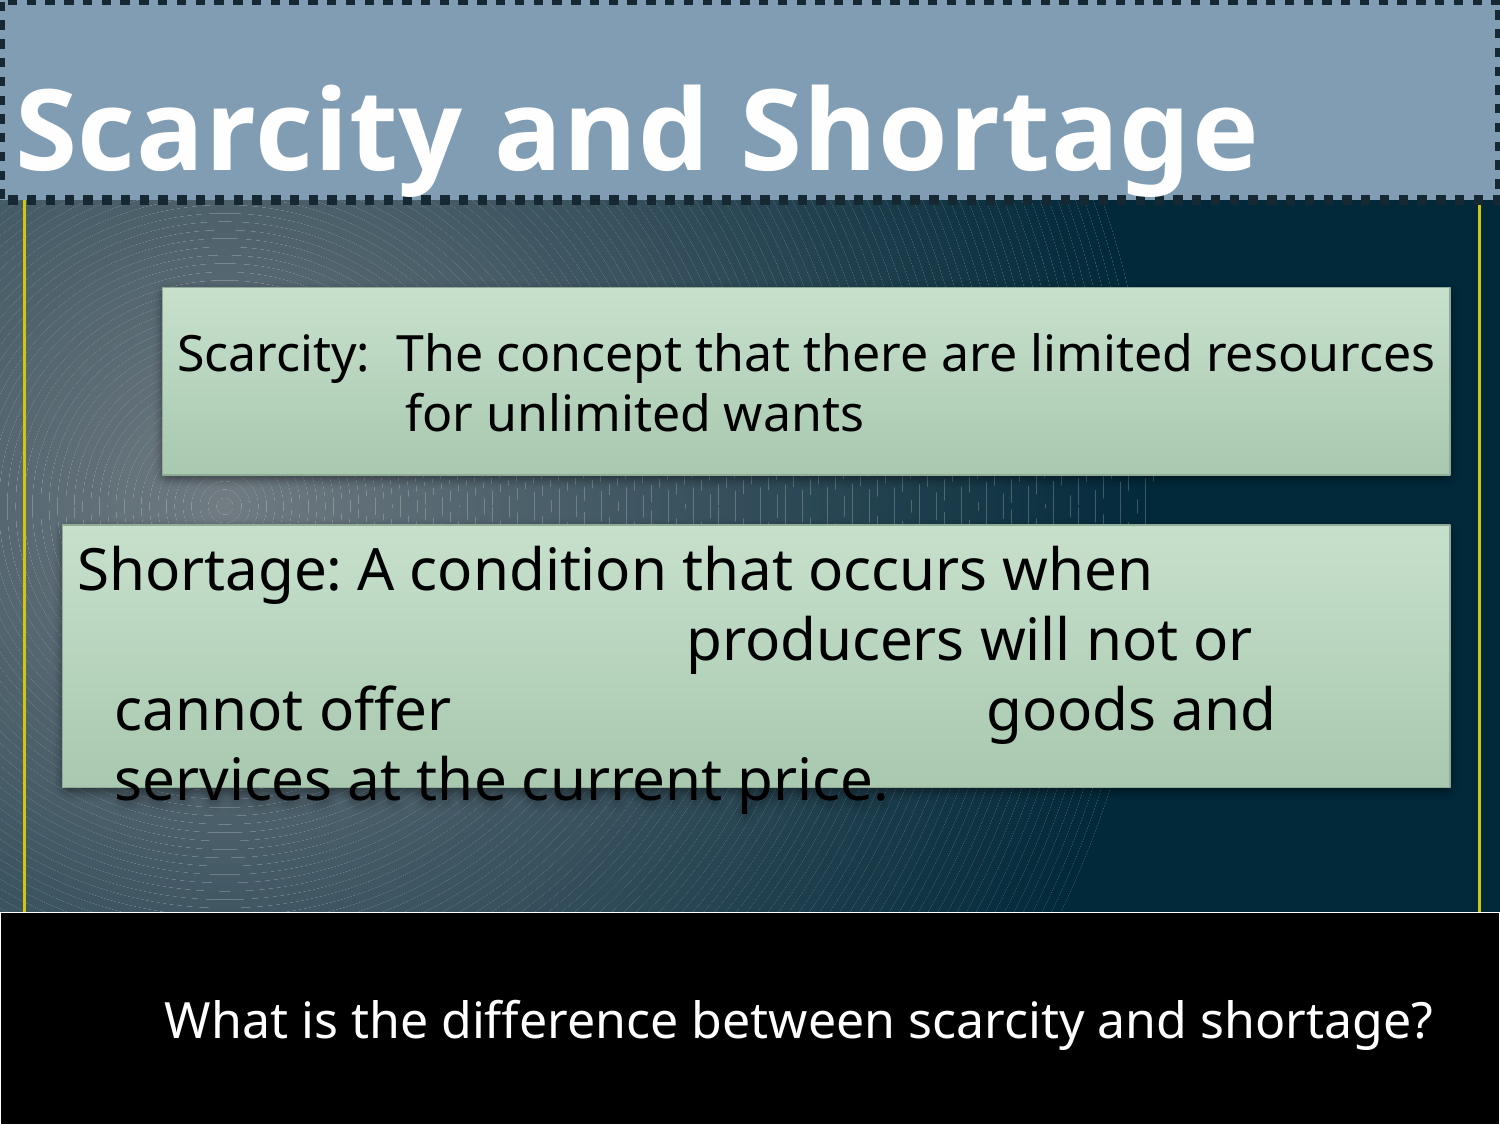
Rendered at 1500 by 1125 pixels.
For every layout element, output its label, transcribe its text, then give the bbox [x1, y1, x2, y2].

text_box Scarcity: The concept that there are limited resources for unlimited wants [162, 287, 1451, 476]
text_box Shortage: A condition that occurs when producers will not or cannot offer goods and services at the current price. [62, 524, 1451, 788]
text_box What is the difference between scarcity and shortage? [0, 912, 1500, 1125]
title Scarcity and Shortage [0, 0, 1500, 200]
